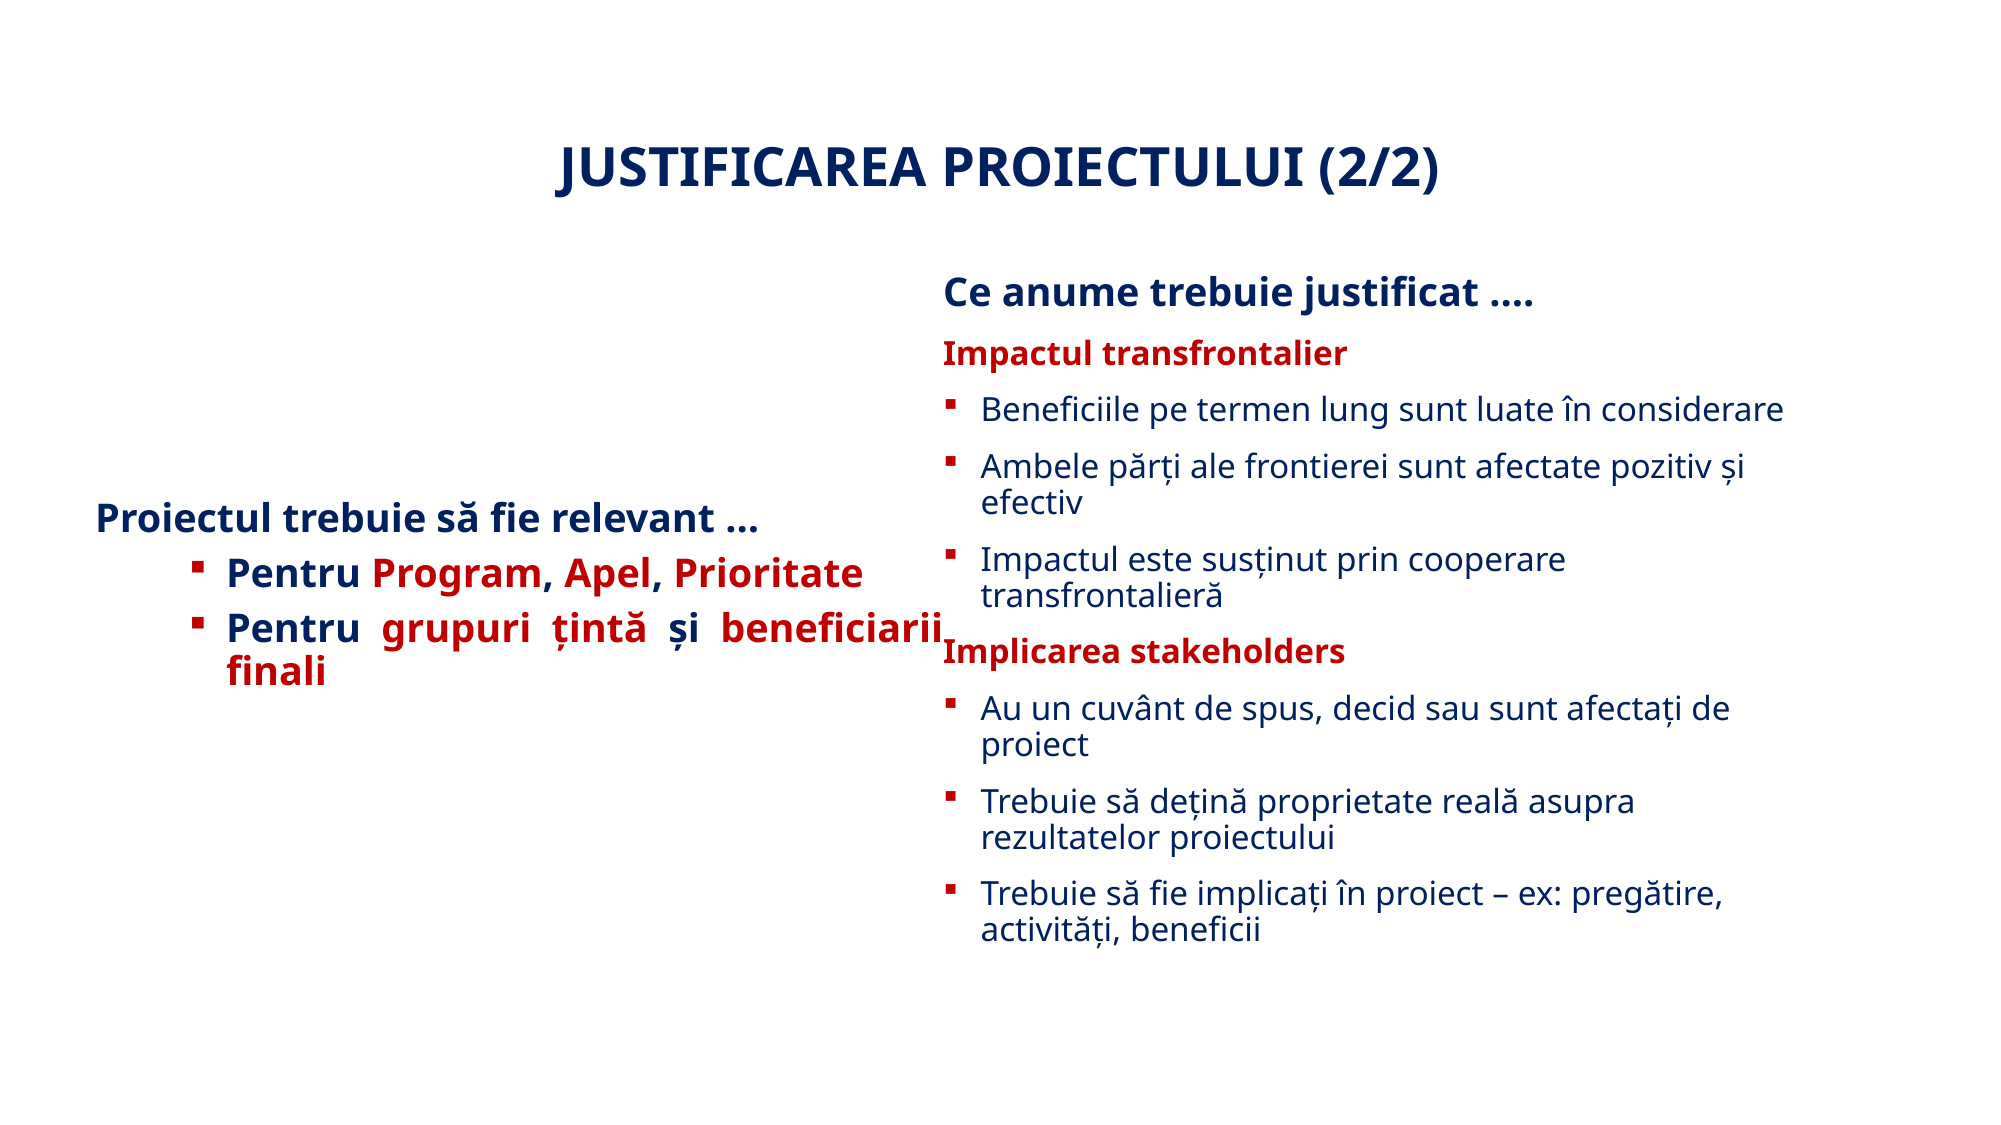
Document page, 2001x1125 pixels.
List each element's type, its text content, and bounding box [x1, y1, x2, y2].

title JUSTIFICAREA PROIECTULUI (2/2) [137, 59, 1863, 278]
list Proiectul trebuie să fie relevant … Pentru Program, Apel, Prioritate Pentru grupuri țintă și beneficiarii finali Ce anume trebuie justificat …. Impactul transfrontalier Beneficiile pe termen lung sunt luate în considerare Ambele părți ale frontierei sunt afectate pozitiv și efectiv Impactul este susținut prin cooperare transfrontalieră Implicarea stakeholders Au un cuvânt de spus, decid sau sunt afectați de proiect Trebuie să dețină proprietate reală asupra rezultatelor proiectului Trebuie să fie implicați în proiect – ex: pregătire, activități, beneficii [80, 210, 1807, 1008]
